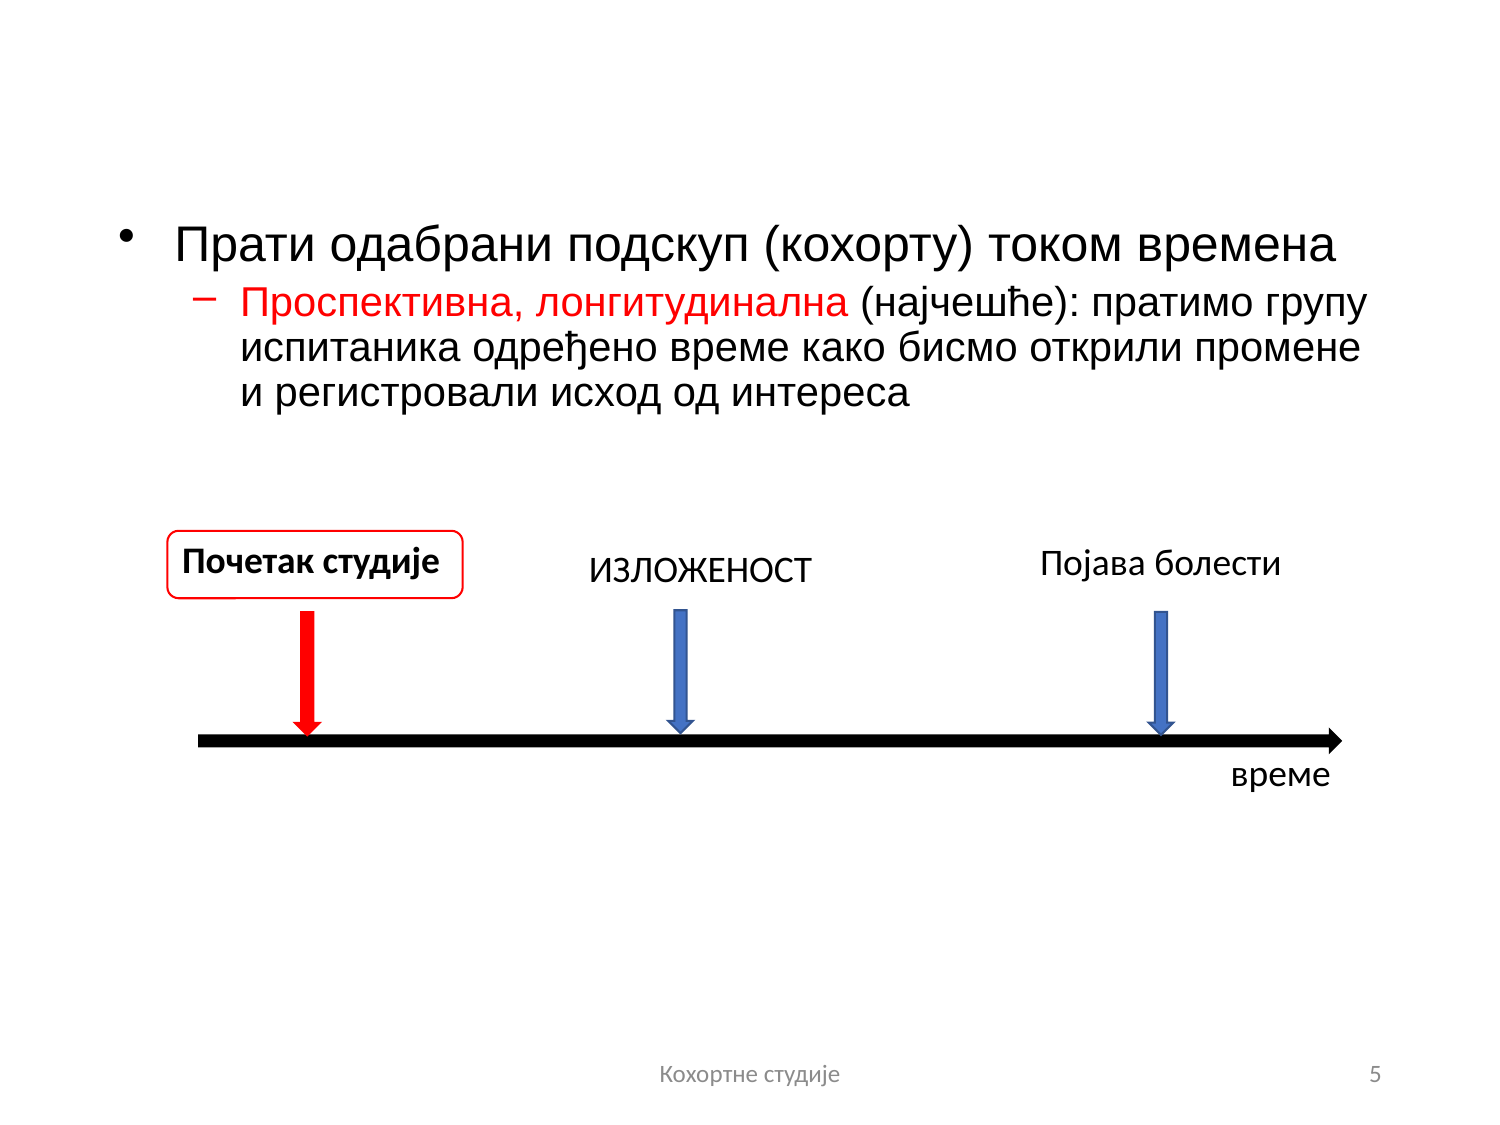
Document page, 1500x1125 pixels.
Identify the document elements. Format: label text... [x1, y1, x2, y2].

text_box време [1215, 741, 1358, 801]
slide_number 5 [1059, 1042, 1397, 1103]
text_box [665, 609, 696, 735]
text_box [292, 611, 323, 737]
footer Кохортне студије [496, 1042, 1004, 1103]
text_box [1146, 610, 1176, 737]
text_box Појава болести [1023, 530, 1299, 591]
text_box Почетак студије [167, 528, 463, 535]
text_box [166, 529, 464, 600]
text_box ИЗЛОЖЕНОСТ [564, 537, 836, 598]
list Прати одабрани подскуп (кохорту) током времена Проспективна, лонгитудинална (најчешће): пратимо групу испитаника одређено време како бисмо открили промене и регистровали исход од интереса [103, 76, 1397, 1026]
text_box [198, 727, 1343, 748]
